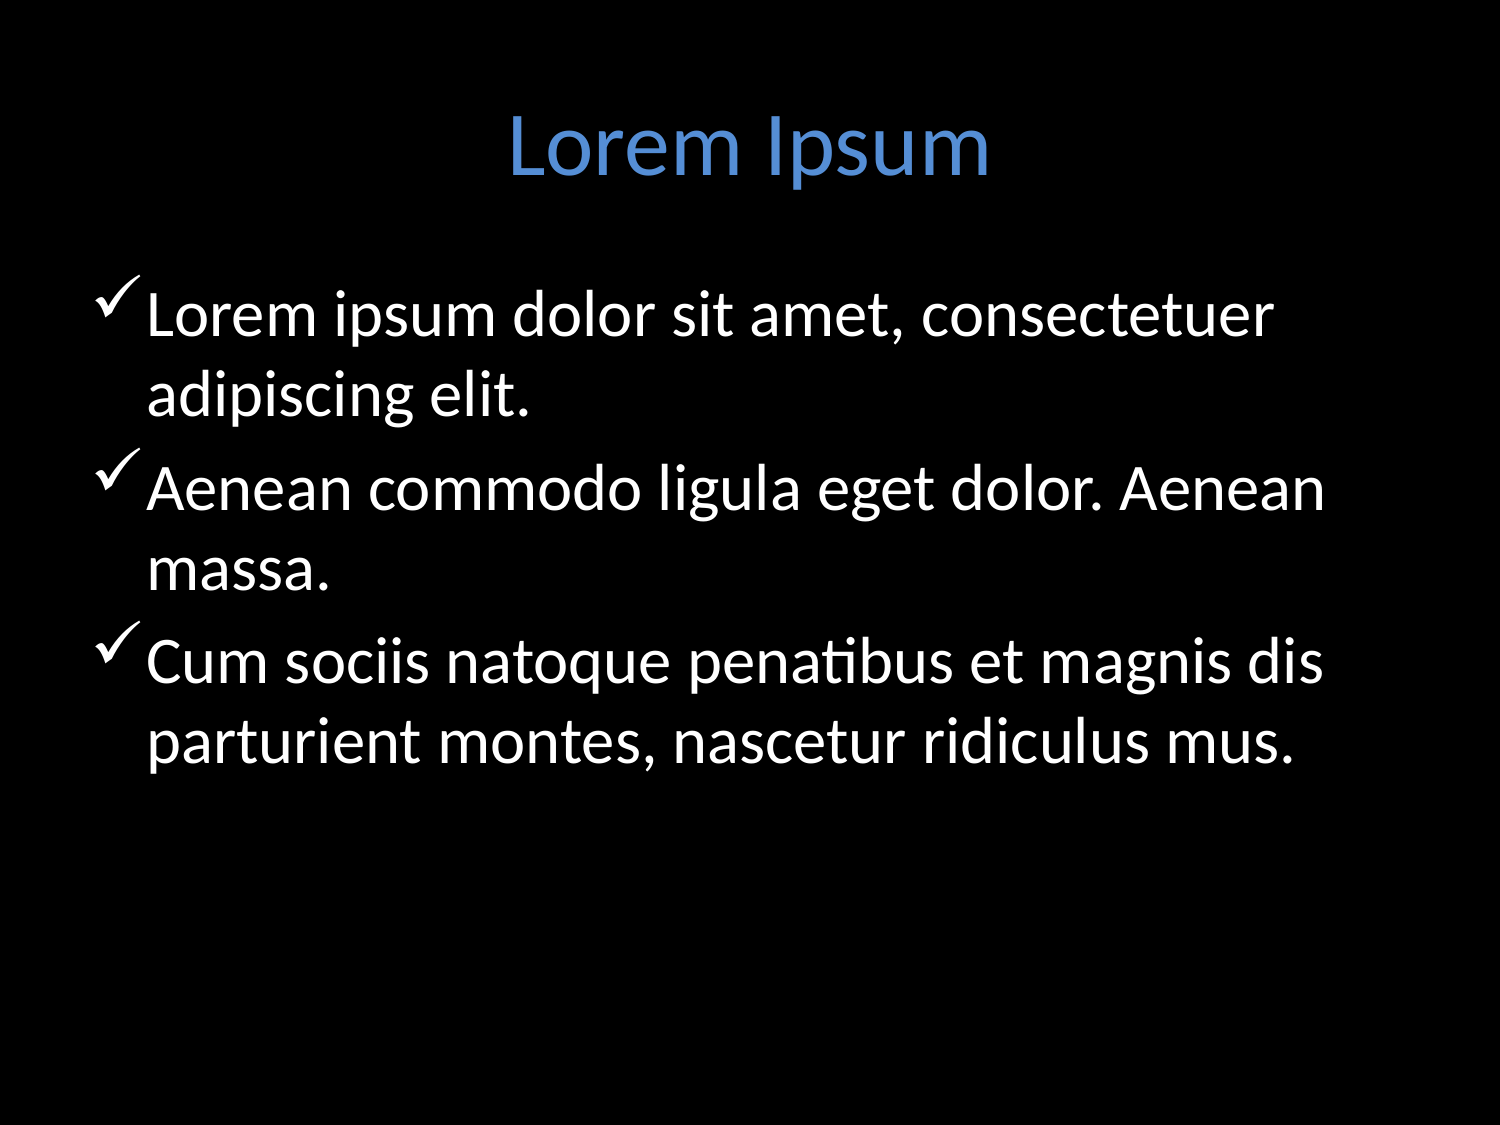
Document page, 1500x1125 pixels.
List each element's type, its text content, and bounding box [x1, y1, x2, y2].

list Lorem ipsum dolor sit amet, consectetuer adipiscing elit. Aenean commodo ligula eget dolor. Aenean massa. Cum sociis natoque penatibus et magnis dis parturient montes, nascetur ridiculus mus. [75, 262, 1425, 1005]
title Lorem Ipsum [75, 45, 1425, 233]
